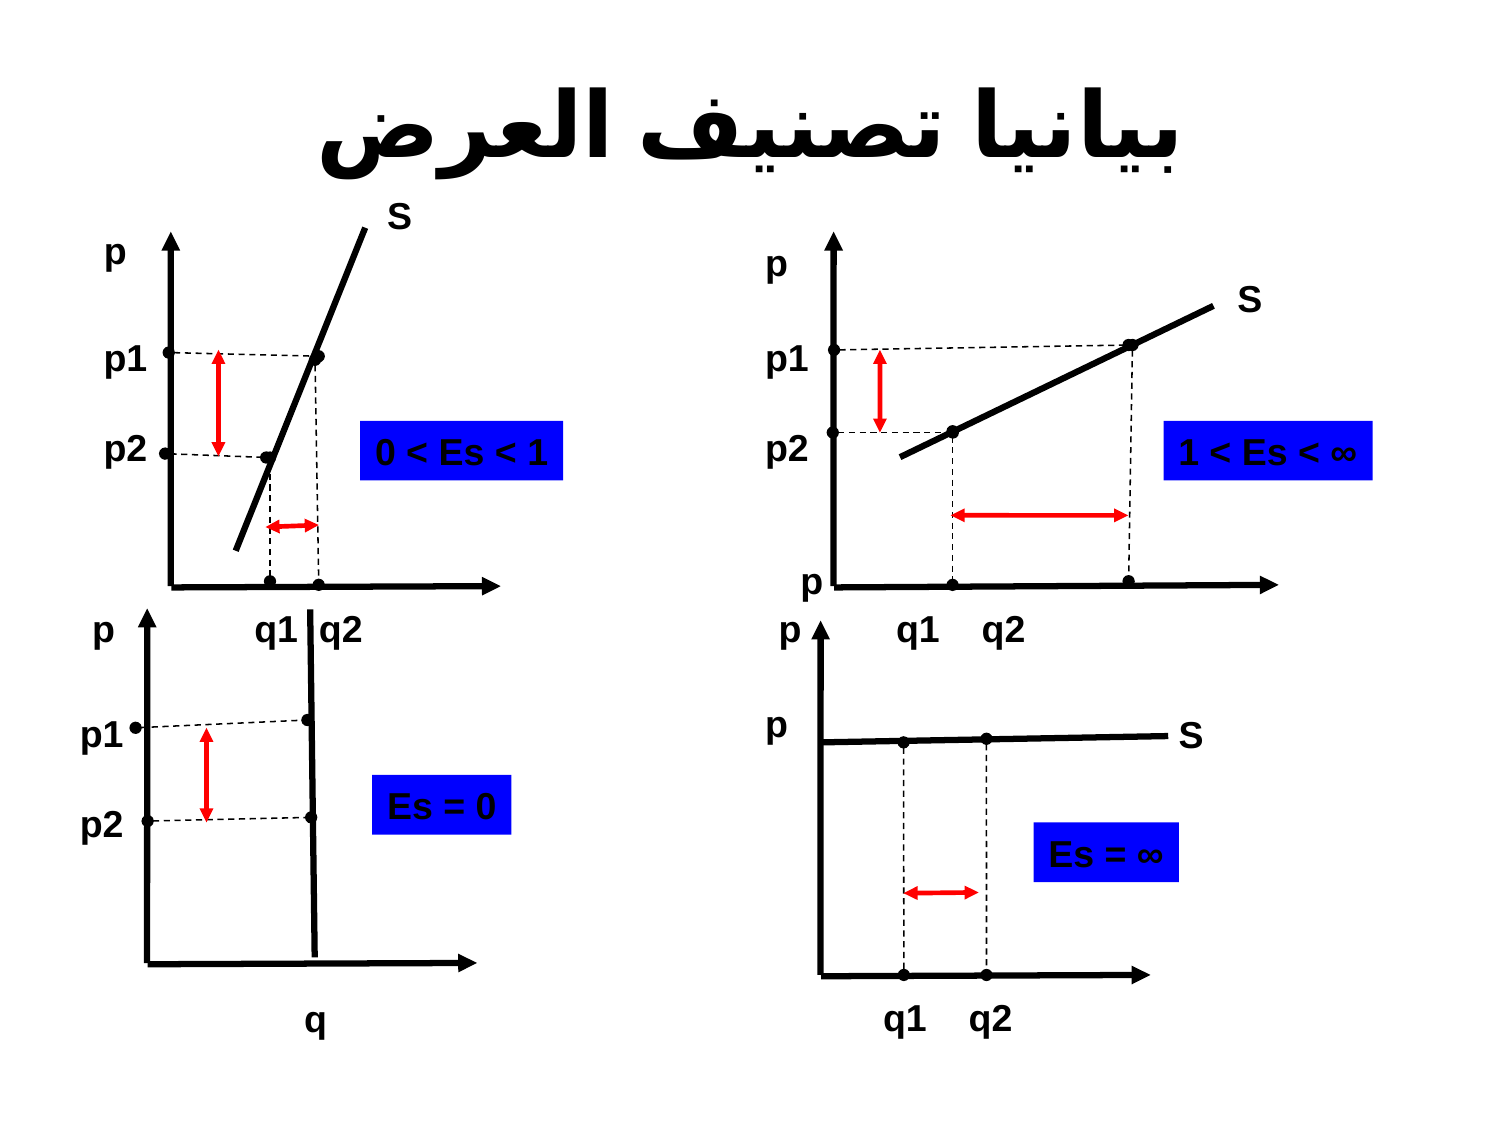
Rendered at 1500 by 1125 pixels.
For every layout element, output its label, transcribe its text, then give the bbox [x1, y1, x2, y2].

text_box S [1163, 704, 1219, 764]
text_box p1 p2 [88, 326, 163, 476]
text_box [312, 526, 325, 592]
text_box p1 p2 [65, 703, 139, 853]
text_box [158, 447, 217, 460]
text_box [826, 426, 879, 439]
text_box q1 q2 [218, 597, 378, 658]
text_box 0 < Es < 1 [360, 420, 564, 481]
text_box p [763, 597, 817, 658]
text_box [950, 509, 1129, 522]
text_box q [289, 987, 343, 1048]
text_box [263, 451, 277, 524]
text_box [140, 608, 154, 727]
text_box [873, 349, 887, 433]
text_box [881, 338, 1130, 352]
text_box [980, 966, 993, 982]
text_box [212, 349, 225, 457]
title بيانيا تصنيف العرض [75, 45, 1425, 197]
text_box p [750, 231, 803, 292]
text_box [897, 894, 911, 982]
text_box [827, 343, 879, 357]
text_box [209, 811, 318, 824]
text_box [814, 620, 827, 742]
text_box [162, 346, 216, 359]
text_box [308, 353, 322, 524]
text_box [993, 968, 1151, 982]
text_box [220, 451, 267, 464]
text_box 1 < Es < ∞ [1163, 420, 1373, 481]
text_box [147, 956, 477, 970]
text_box Es = 0 [372, 774, 512, 835]
text_box q1 q2 [881, 597, 1041, 658]
text_box S [372, 184, 428, 245]
text_box [325, 579, 501, 593]
text_box q1 q2 [868, 986, 1028, 1047]
text_box [946, 517, 959, 592]
text_box [946, 425, 959, 514]
text_box Es = ∞ [1033, 822, 1179, 883]
text_box [265, 519, 319, 533]
text_box [897, 736, 910, 893]
text_box [1134, 578, 1279, 592]
text_box p [77, 597, 130, 658]
text_box [980, 732, 993, 751]
text_box S [1222, 267, 1278, 327]
text_box [129, 713, 314, 734]
text_box [200, 727, 213, 823]
text_box [164, 231, 178, 346]
text_box [263, 530, 277, 588]
text_box p [88, 219, 142, 280]
text_box p [785, 549, 838, 610]
text_box p1 p2 [750, 326, 824, 476]
text_box [903, 886, 979, 900]
text_box [141, 814, 204, 828]
text_box [1122, 338, 1139, 588]
text_box [313, 350, 325, 362]
text_box [827, 231, 840, 343]
text_box p [750, 692, 803, 798]
